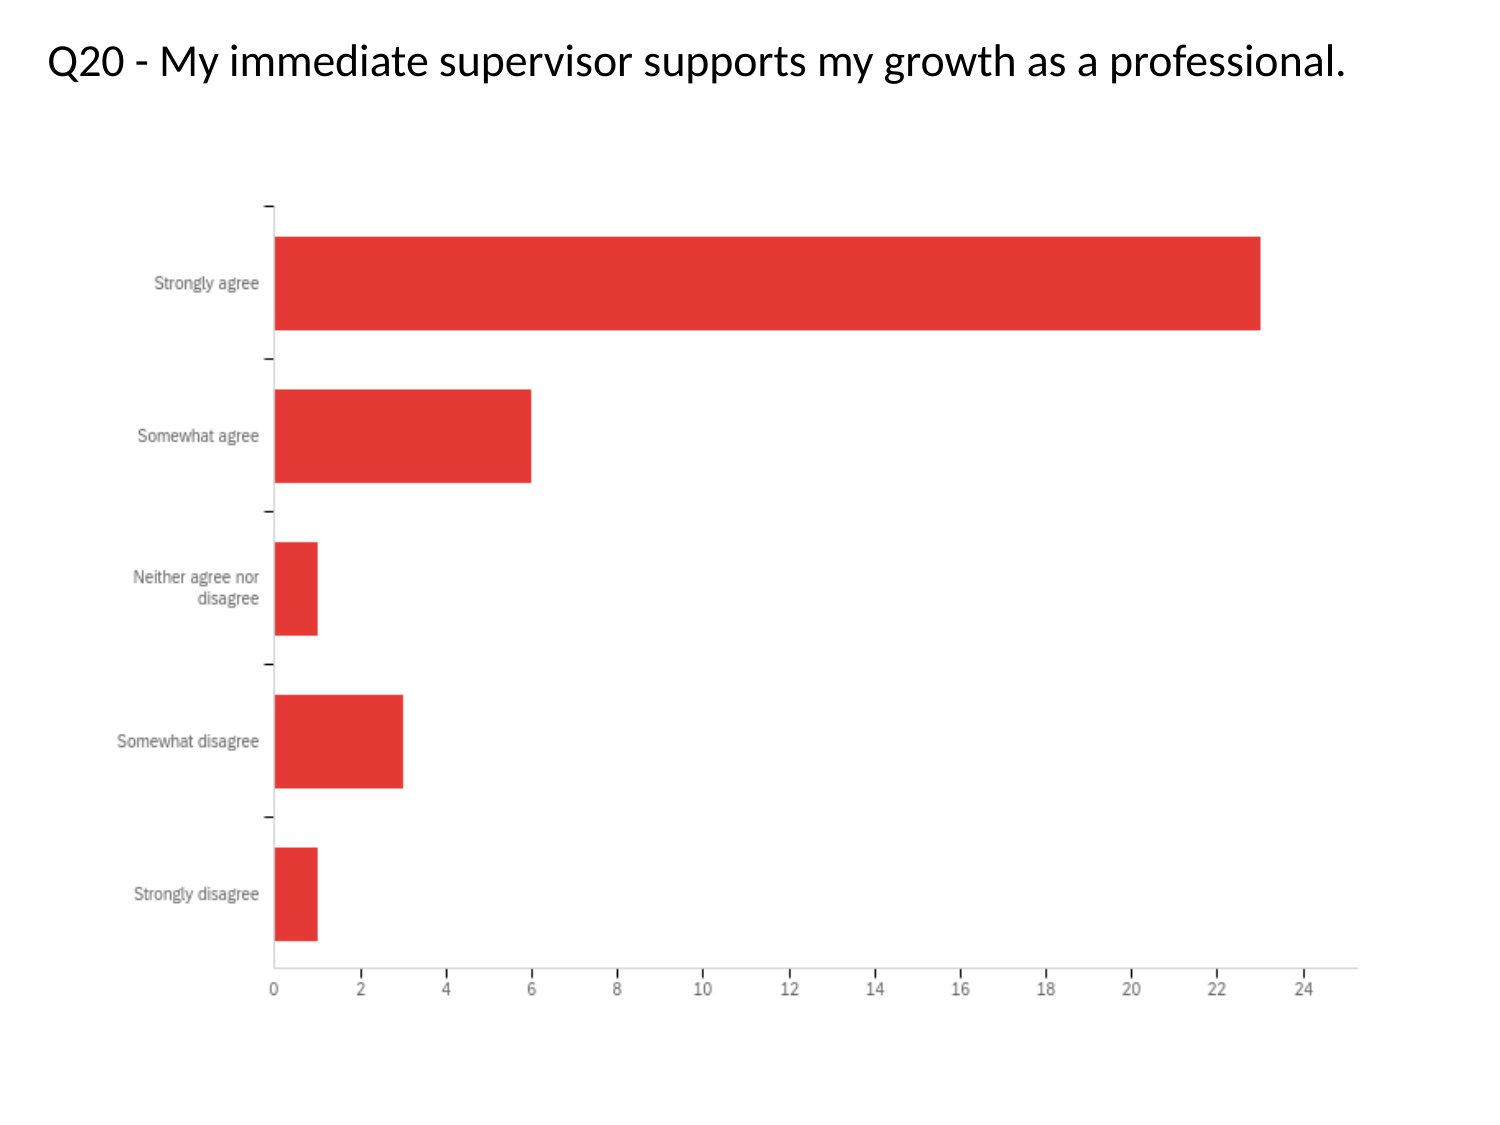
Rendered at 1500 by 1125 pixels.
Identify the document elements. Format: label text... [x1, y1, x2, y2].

text_box Q20 - My immediate supervisor supports my growth as a professional. [32, 22, 1383, 84]
picture [93, 196, 1407, 1018]
